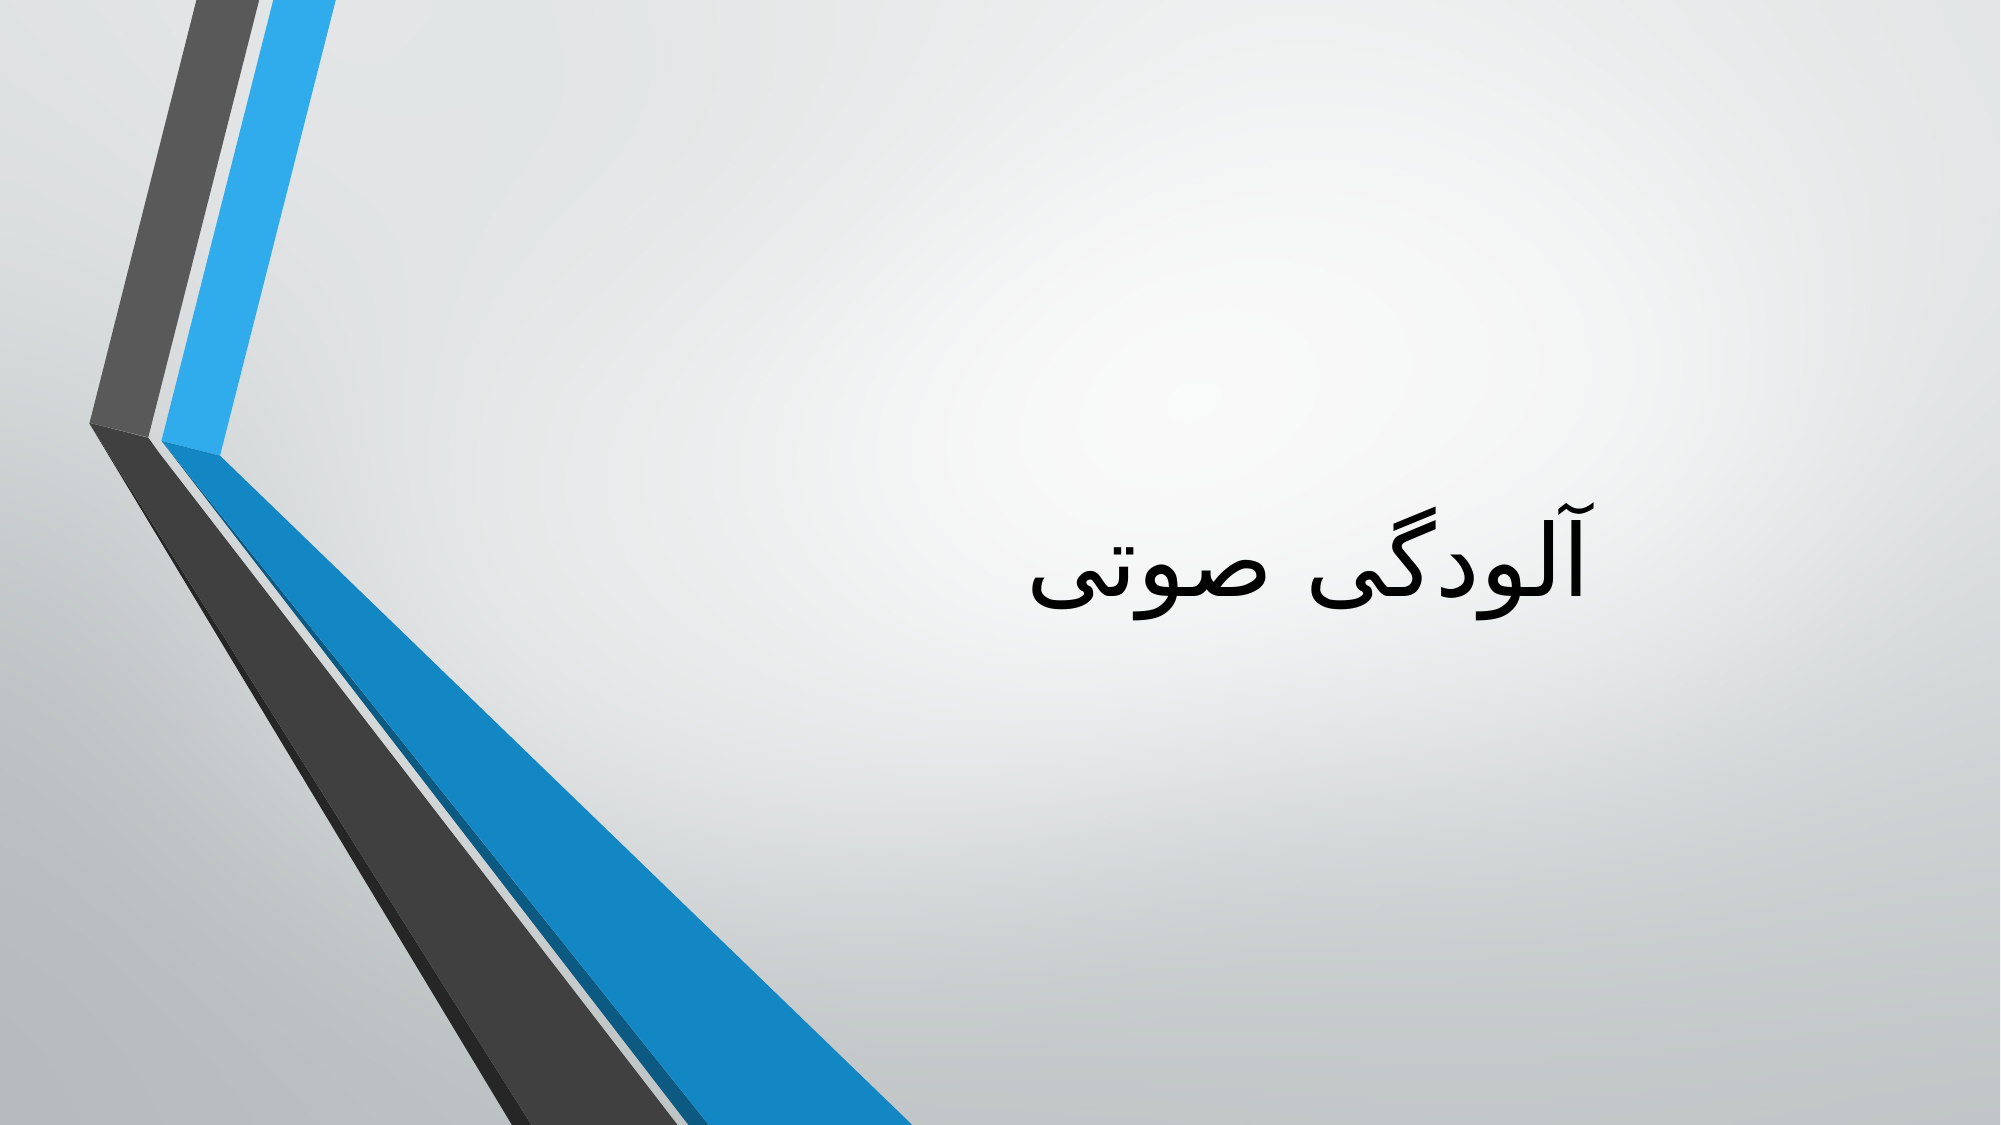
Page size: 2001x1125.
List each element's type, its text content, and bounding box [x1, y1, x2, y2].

title آلودگی صوتی [997, 275, 1620, 624]
